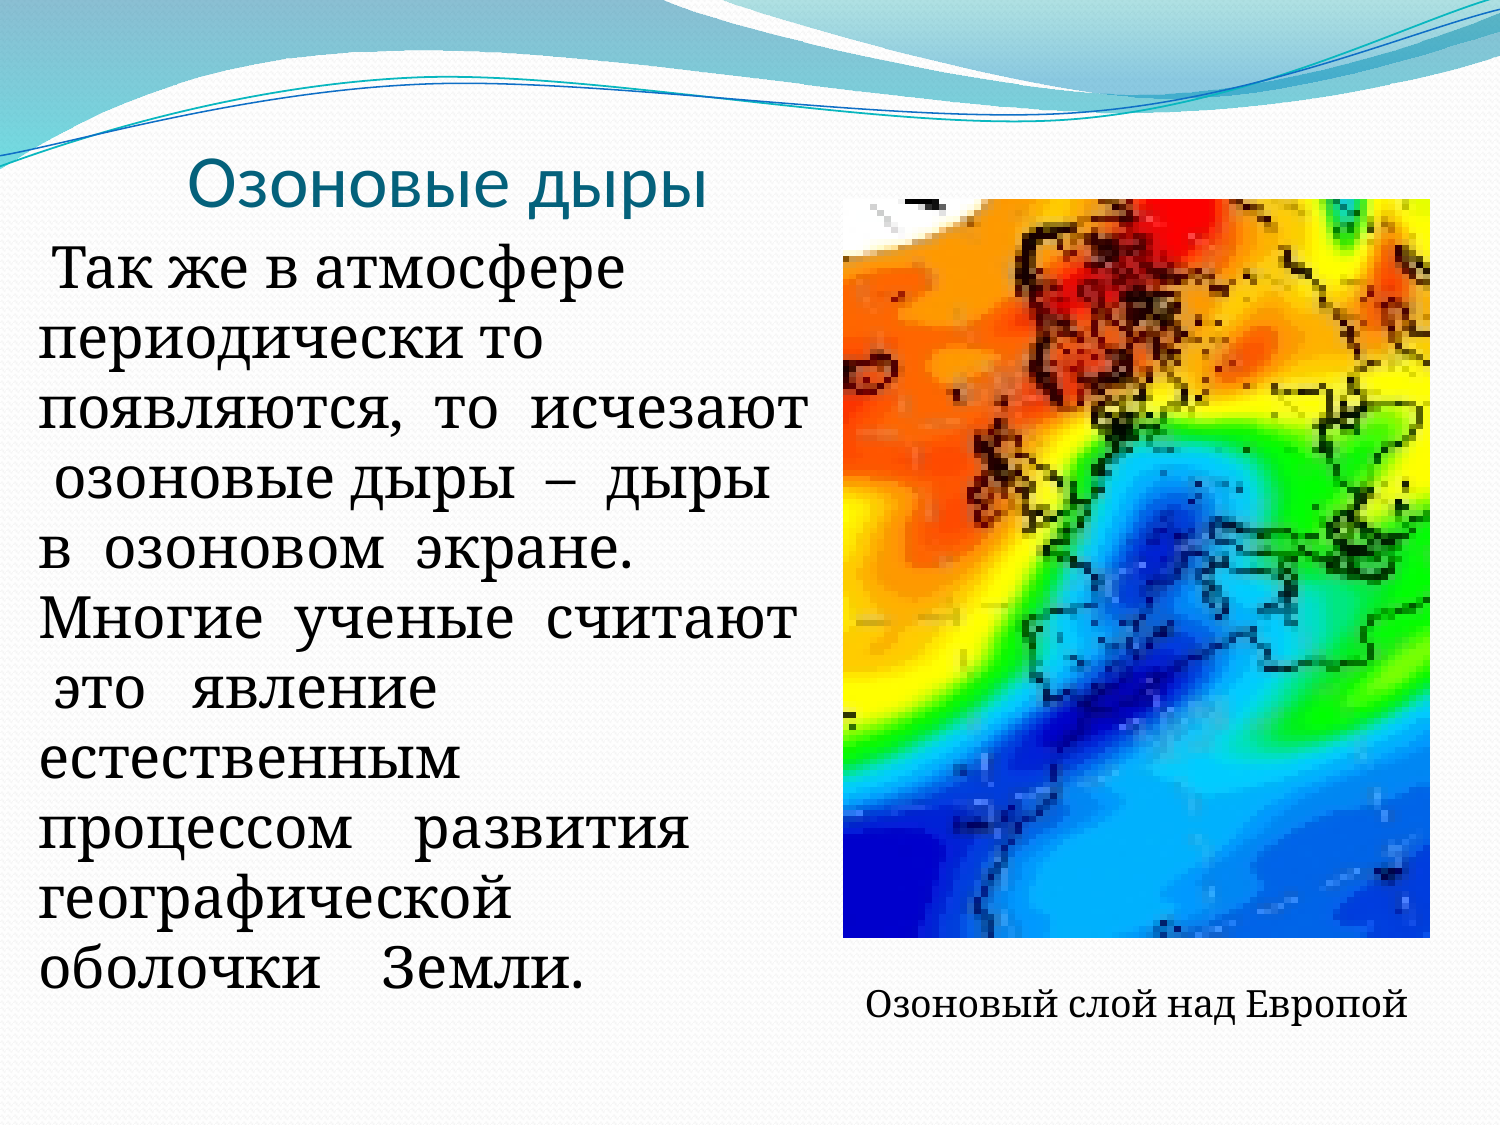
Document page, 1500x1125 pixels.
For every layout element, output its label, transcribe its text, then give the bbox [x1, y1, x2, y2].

list Так же в атмосфере периодически то появляются, то исчезают озоновые дыры – дыры в озоновом экране. Многие ученые считают это явление естественным процессом развития географической оболочки Земли. [35, 222, 821, 1025]
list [843, 198, 1430, 938]
text_box Озоновый слой над Европой [843, 972, 1430, 1033]
title Озоновые дыры [112, 84, 786, 222]
